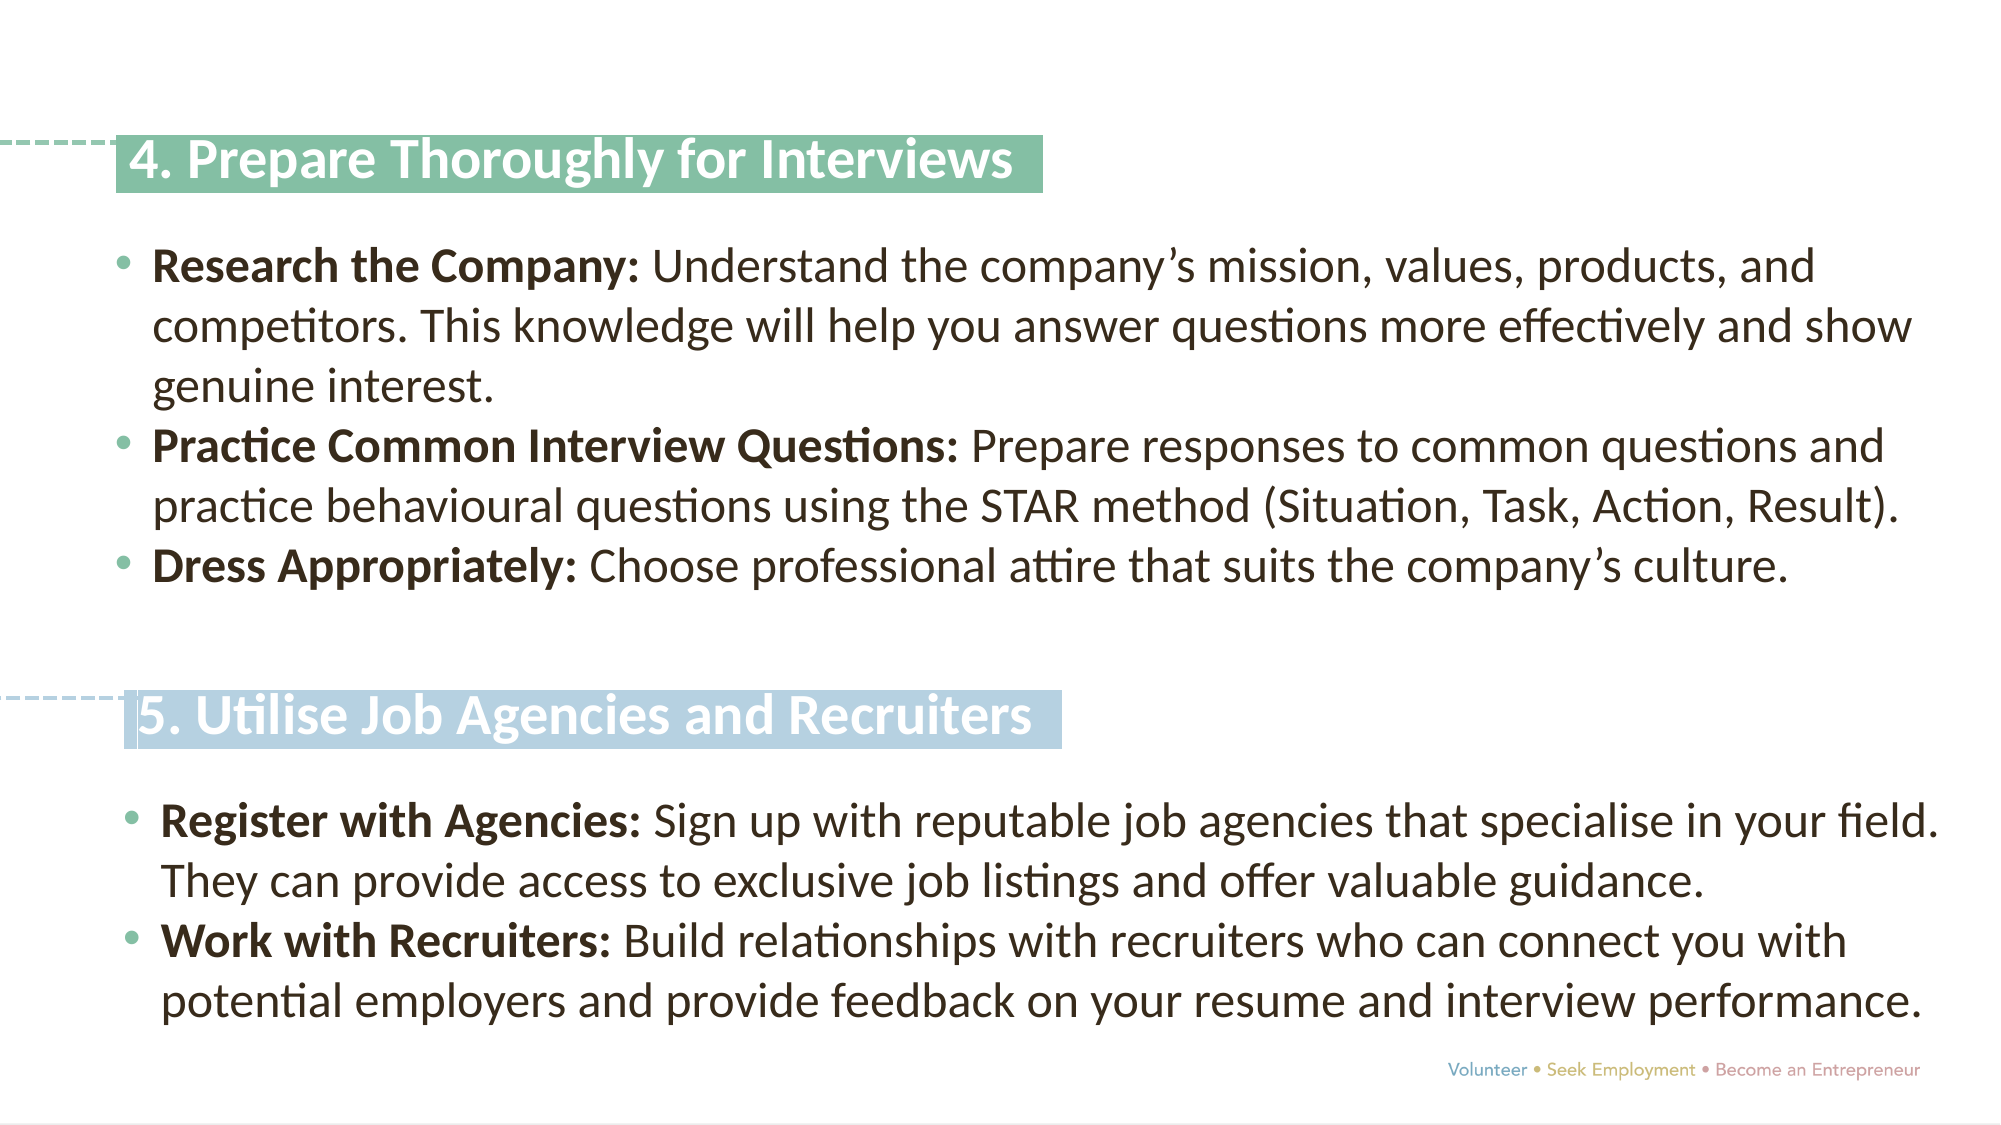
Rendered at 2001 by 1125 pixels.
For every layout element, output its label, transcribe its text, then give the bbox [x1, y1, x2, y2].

text_box 5. Utilise Job Agencies and Recruiters: [107, 633, 1942, 754]
text_box Register with Agencies: Sign up with reputable job agencies that specialise in your field. They can provide access to exclusive job listings and offer valuable guidance. Work with Recruiters: Build relationships with recruiters who can connect you with potential employers and provide feedback on your resume and interview performance. [108, 780, 1975, 1061]
text_box 4. Prepare Thoroughly for Interviews: [99, 77, 1934, 198]
picture [1418, 1061, 1971, 1103]
text_box Research the Company: Understand the company’s mission, values, products, and competitors. This knowledge will help you answer questions more effectively and show genuine interest. Practice Common Interview Questions: Prepare responses to common questions and practice behavioural questions using the STAR method (Situation, Task, Action, Result). Dress Appropriately: Choose professional attire that suits the company’s culture. [99, 224, 1967, 506]
